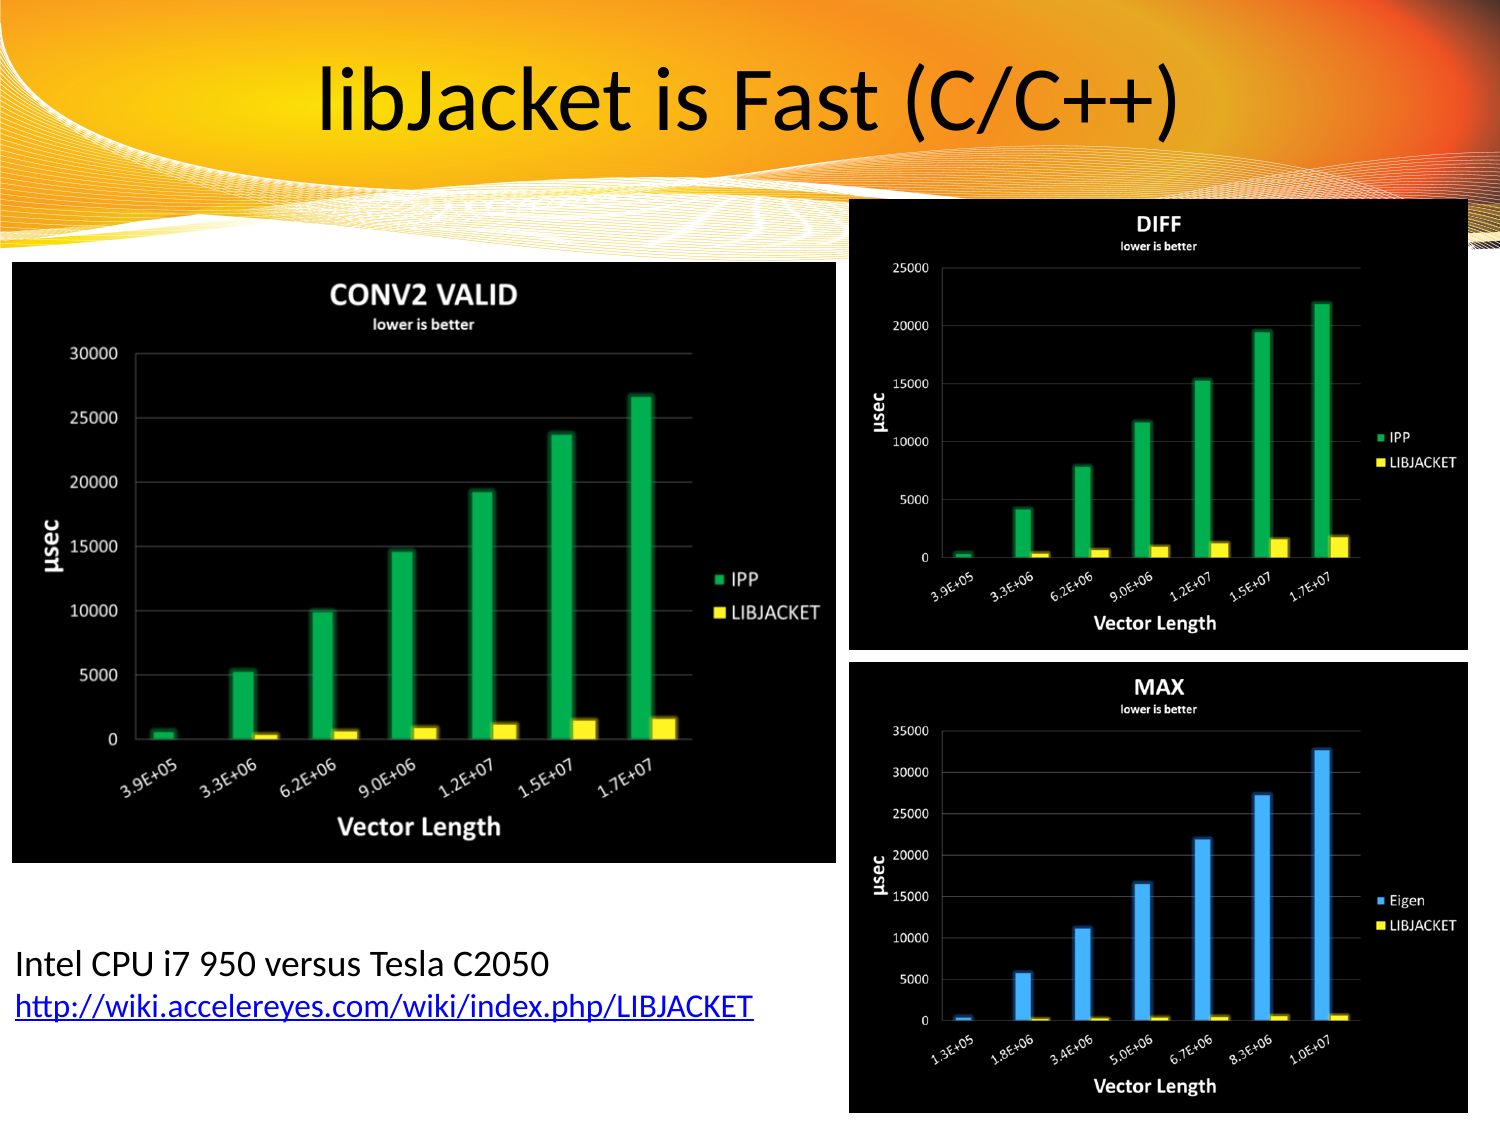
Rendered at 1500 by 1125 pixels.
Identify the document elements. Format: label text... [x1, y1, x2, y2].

text_box Intel CPU i7 950 versus Tesla C2050 http://wiki.accelereyes.com/wiki/index.php/LIBJACKET [0, 931, 844, 1032]
title libJacket is Fast (C/C++) [75, 0, 1425, 188]
picture [0, 0, 1500, 1125]
